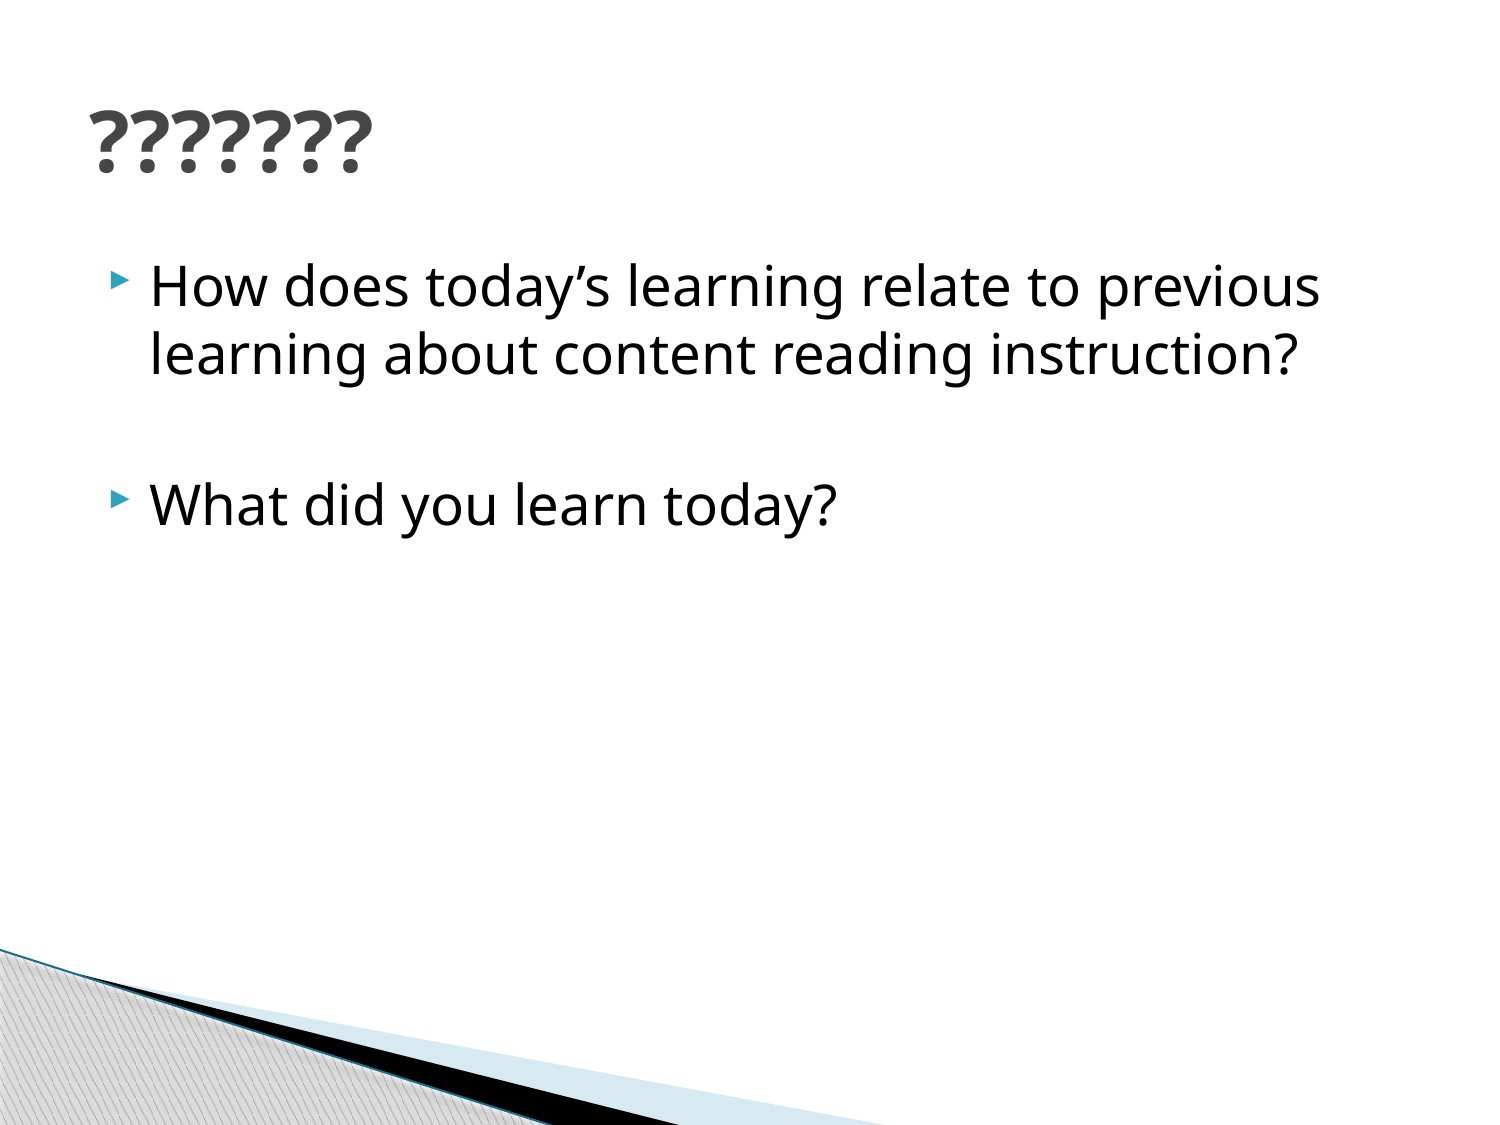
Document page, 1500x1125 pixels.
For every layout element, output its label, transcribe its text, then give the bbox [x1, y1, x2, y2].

title ??????? [75, 45, 1425, 233]
list How does today’s learning relate to previous learning about content reading instruction? What did you learn today? [75, 243, 1425, 986]
